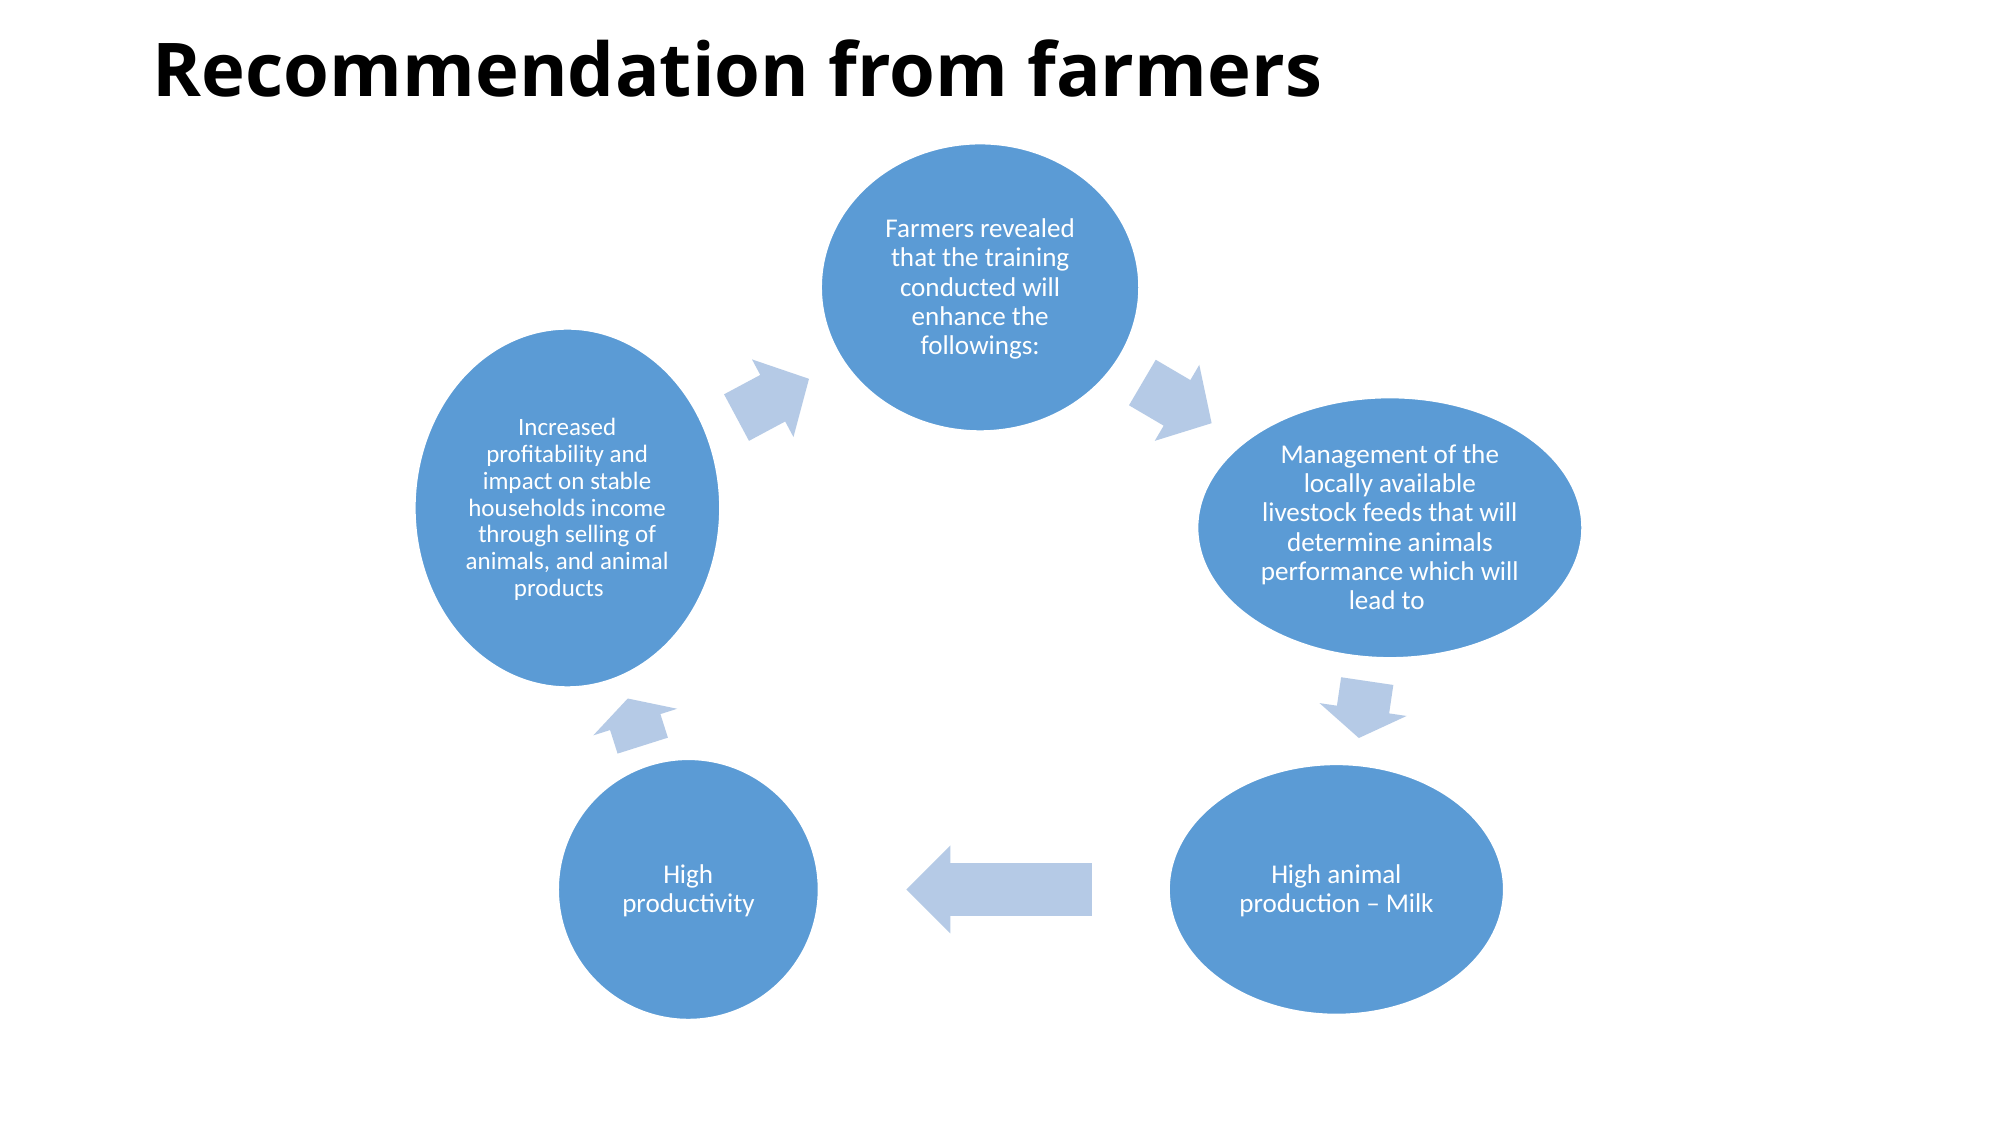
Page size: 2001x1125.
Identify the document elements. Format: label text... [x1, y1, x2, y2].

title Recommendation from farmers [137, 24, 1863, 121]
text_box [232, 149, 1768, 1014]
